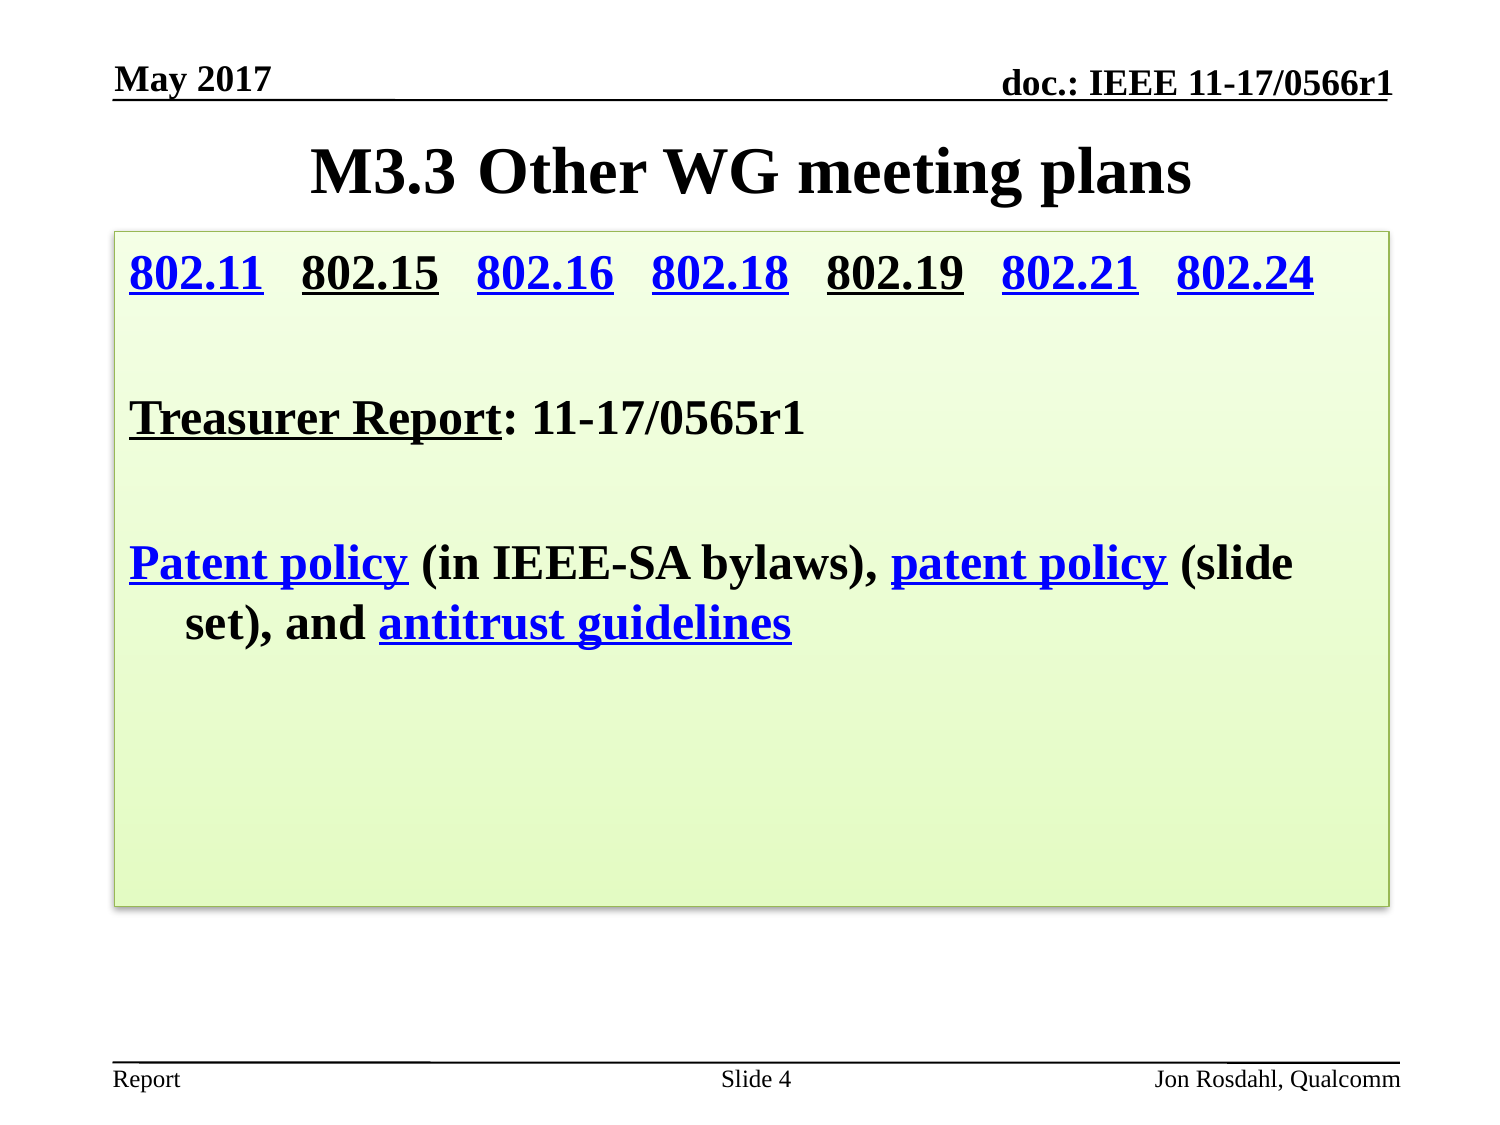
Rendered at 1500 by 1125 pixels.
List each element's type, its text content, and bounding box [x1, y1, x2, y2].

list 802.11 802.15 802.16 802.18 802.19 802.21 802.24 Treasurer Report: 11-17/0565r1 Patent policy (in IEEE-SA bylaws), patent policy (slide set), and antitrust guidelines [114, 231, 1390, 907]
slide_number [114, 54, 423, 100]
slide_number Slide 4 [712, 1061, 800, 1123]
footer Jon Rosdahl, Qualcomm [878, 1061, 1402, 1093]
title M3.3 Other WG meeting plans [114, 118, 1390, 231]
